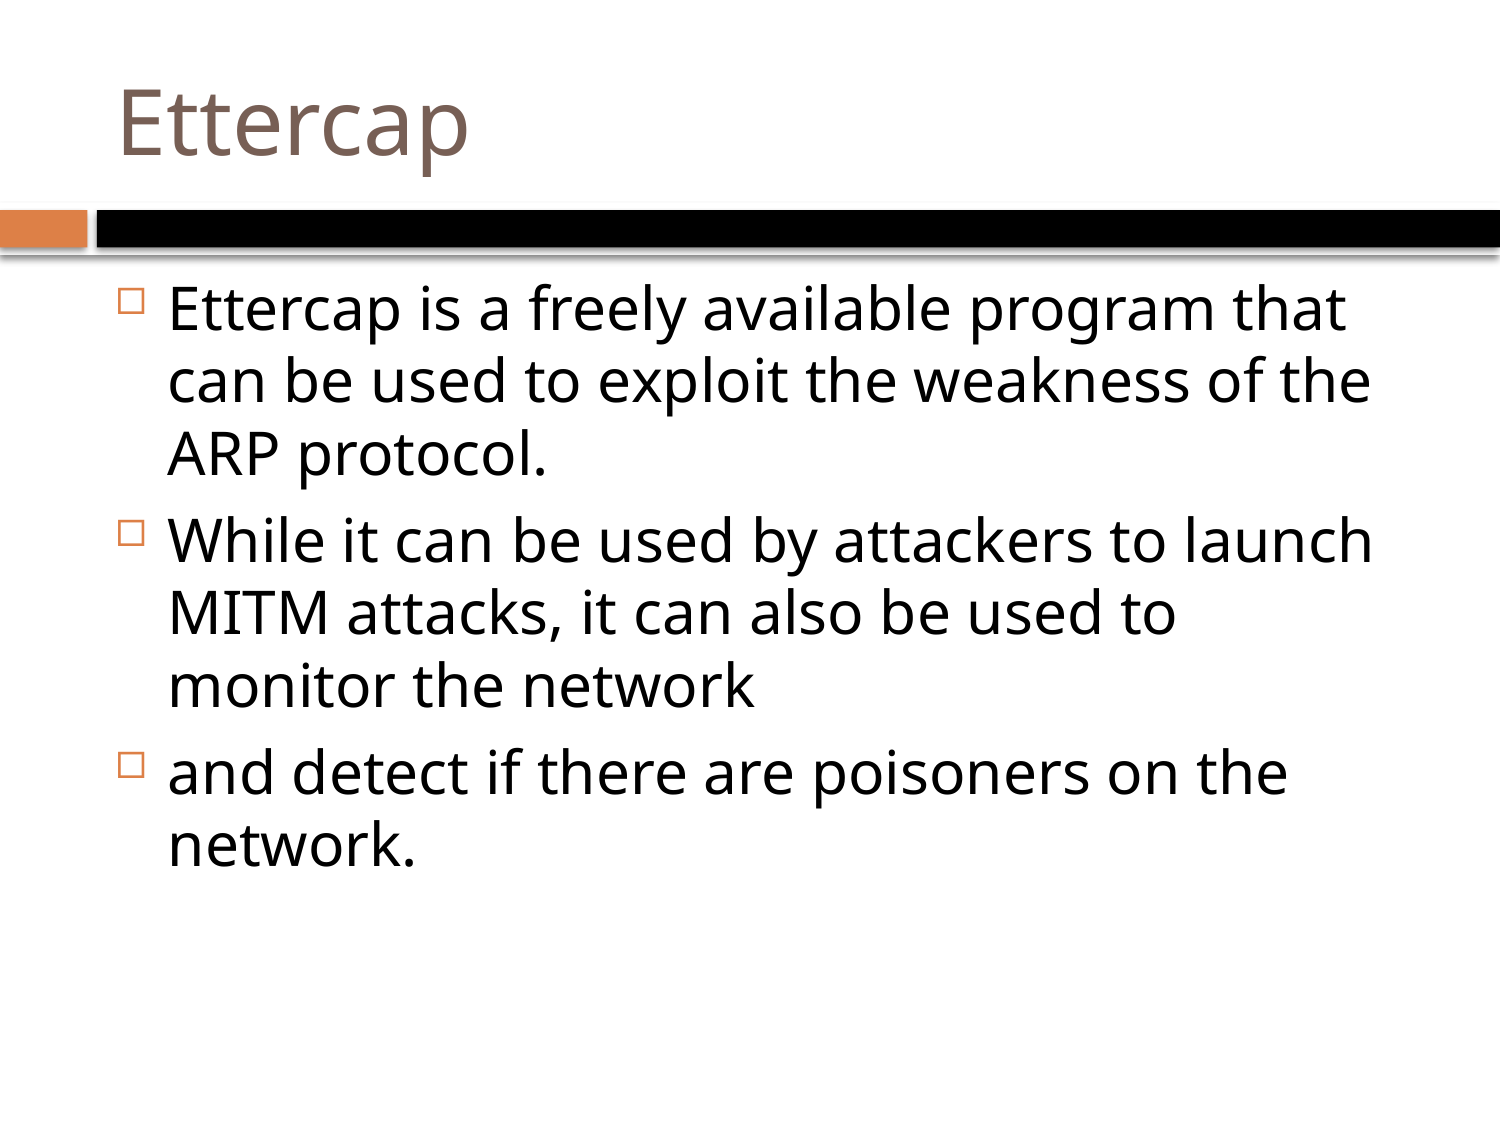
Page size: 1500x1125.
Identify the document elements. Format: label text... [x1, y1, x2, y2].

list Ettercap is a freely available program that can be used to exploit the weakness of the ARP protocol. While it can be used by attackers to launch MITM attacks, it can also be used to monitor the network and detect if there are poisoners on the network. [100, 262, 1438, 1000]
title Ettercap [100, 37, 1438, 200]
